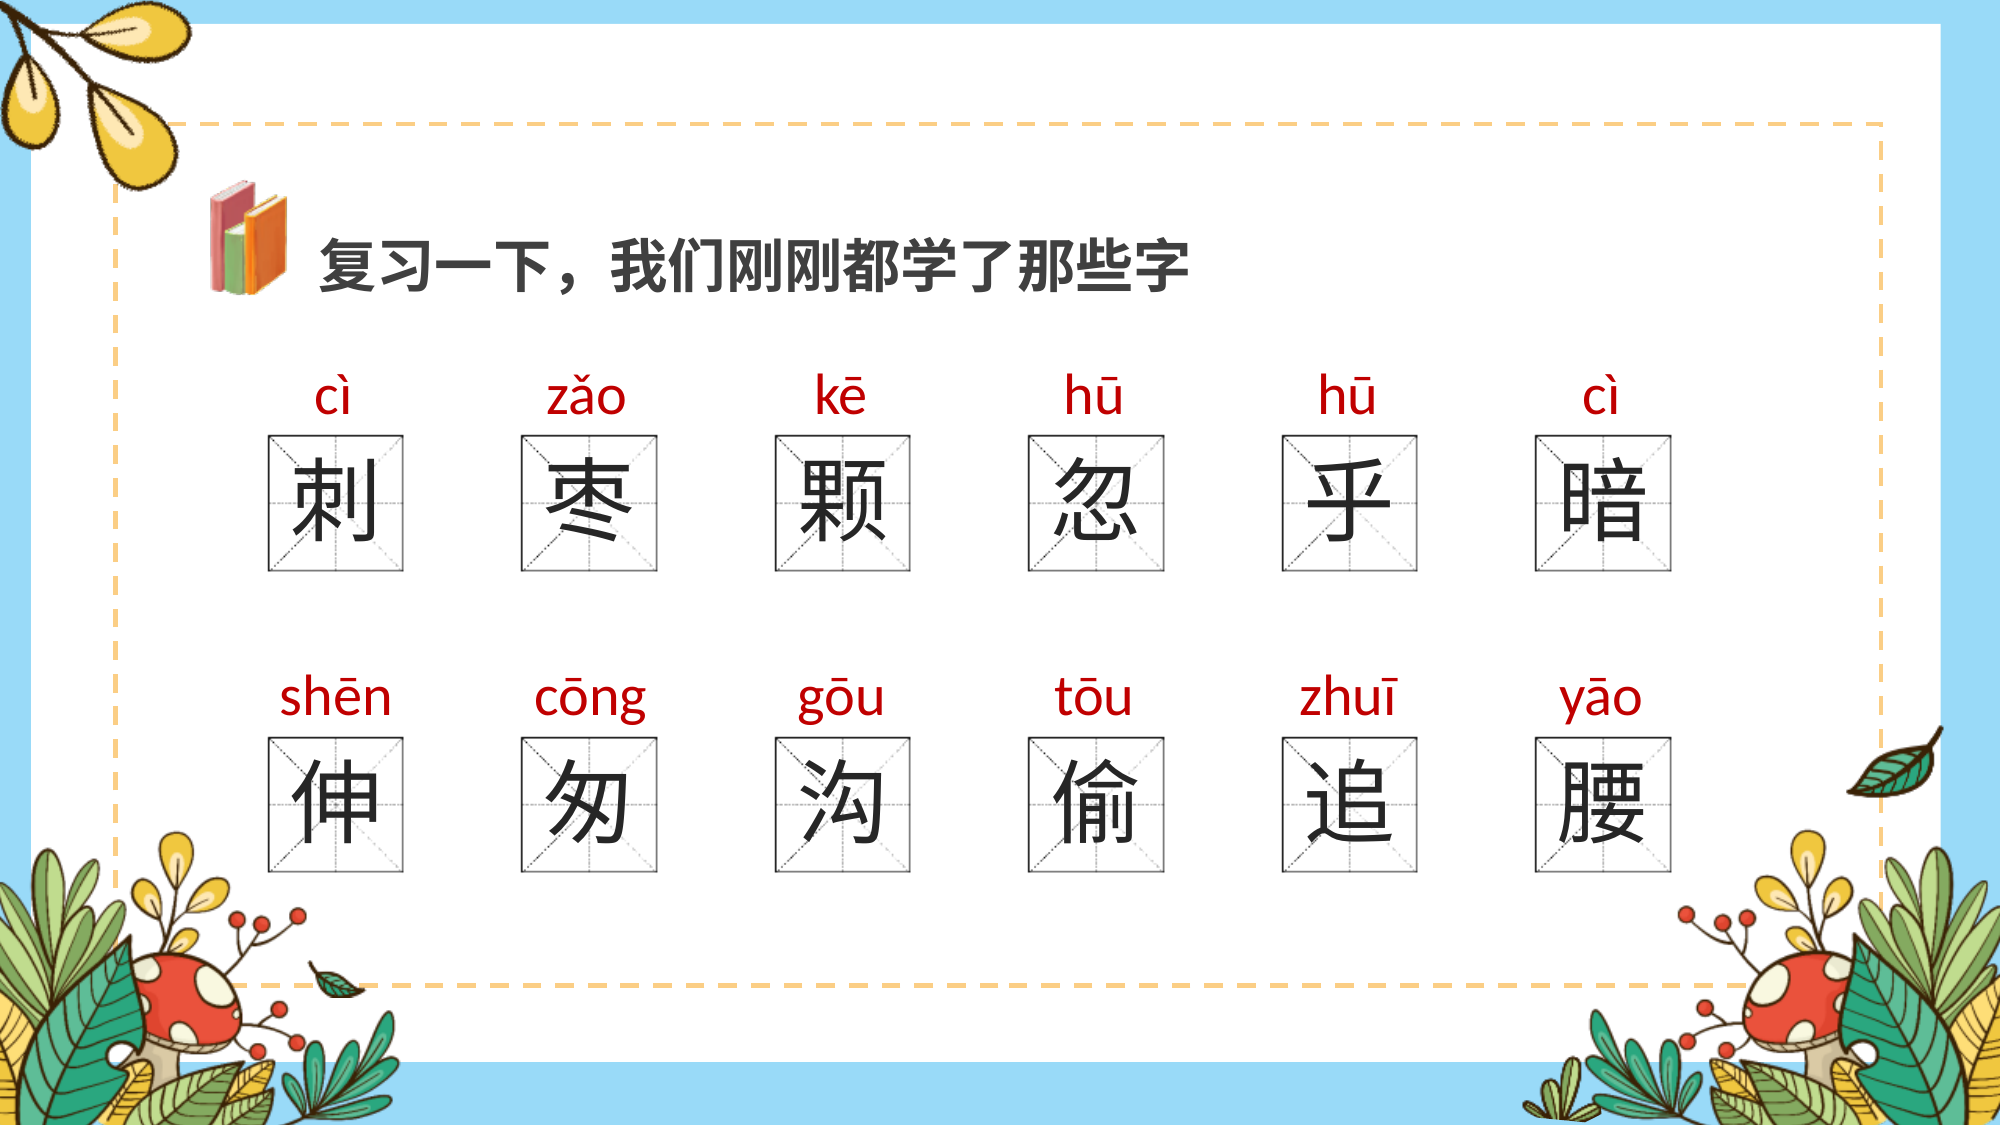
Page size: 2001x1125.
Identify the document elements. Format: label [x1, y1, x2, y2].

text_box [0, 0, 2000, 1125]
picture [769, 429, 917, 578]
picture [262, 731, 410, 879]
picture [769, 731, 917, 879]
picture [1022, 731, 1171, 879]
picture [1529, 731, 1678, 879]
picture [262, 429, 410, 578]
picture [1276, 731, 1424, 879]
picture [1276, 429, 1424, 578]
text_box [184, 173, 1358, 303]
picture [1022, 429, 1171, 578]
picture [1529, 429, 1678, 578]
picture [515, 731, 664, 879]
